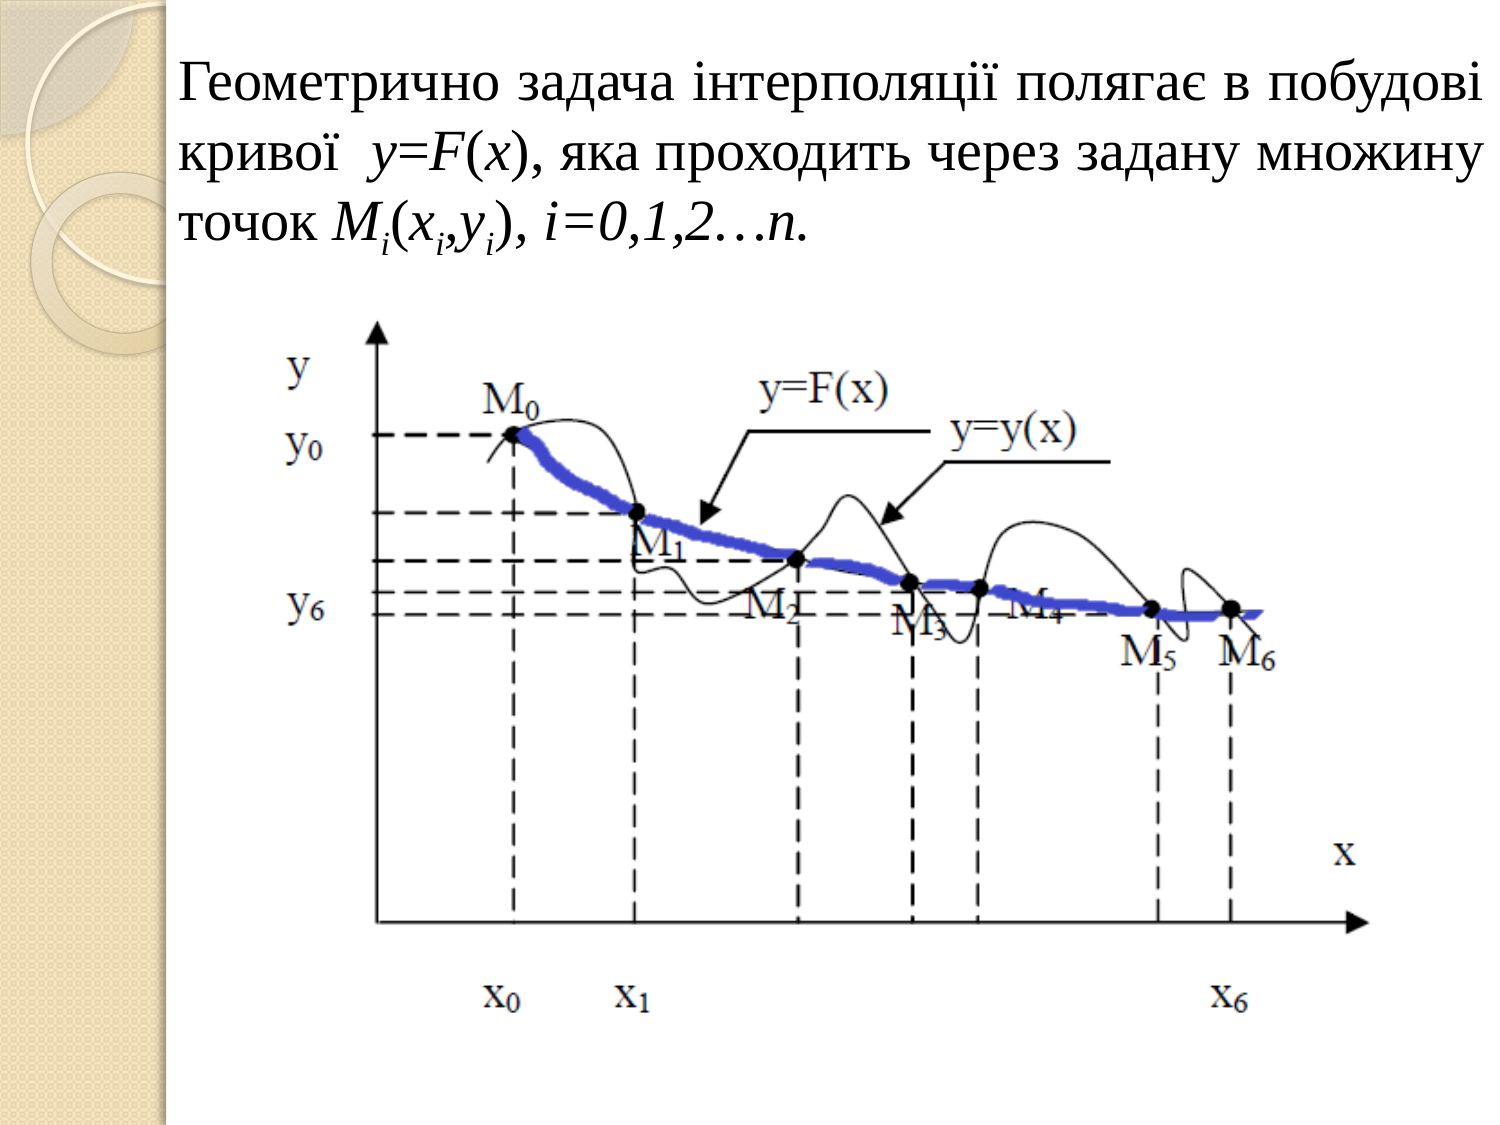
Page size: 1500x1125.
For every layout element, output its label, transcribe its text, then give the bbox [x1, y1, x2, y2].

picture [269, 304, 1379, 1022]
text_box Геометрично задача інтерполяції полягає в побудові кривої y=F(x), яка проходить через задану множину точок Mi(xi,yi), і=0,1,2…n. [163, 35, 1500, 315]
